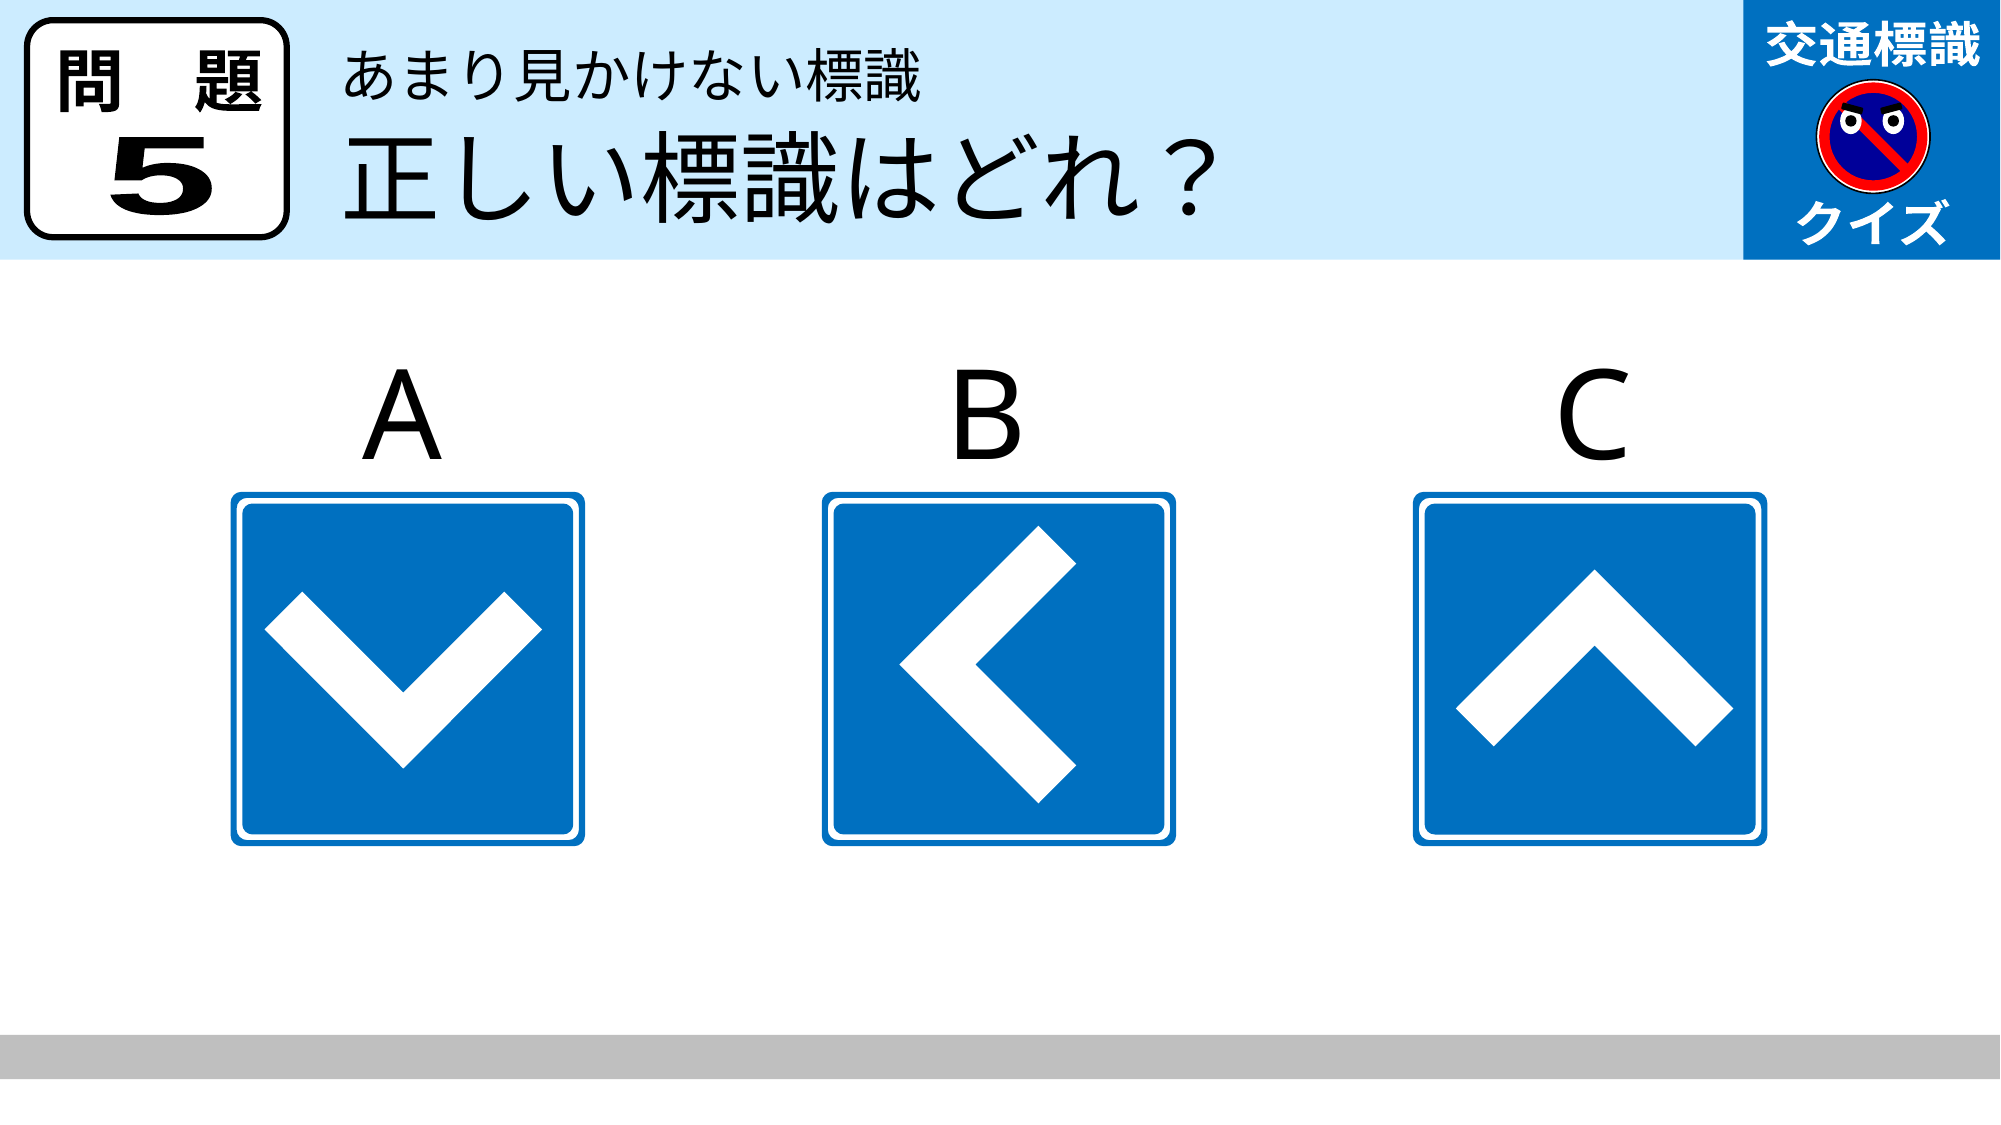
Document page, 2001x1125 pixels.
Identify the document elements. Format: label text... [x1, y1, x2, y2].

text_box [0, 1034, 2000, 1080]
text_box あまり見かけない標識 [324, 32, 937, 117]
text_box A [347, 327, 457, 490]
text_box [1412, 491, 1768, 847]
text_box 正しい標識はどれ？ [325, 107, 1256, 243]
text_box B [930, 327, 1042, 490]
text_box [230, 491, 586, 847]
text_box C [1538, 327, 1647, 490]
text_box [821, 491, 1177, 847]
